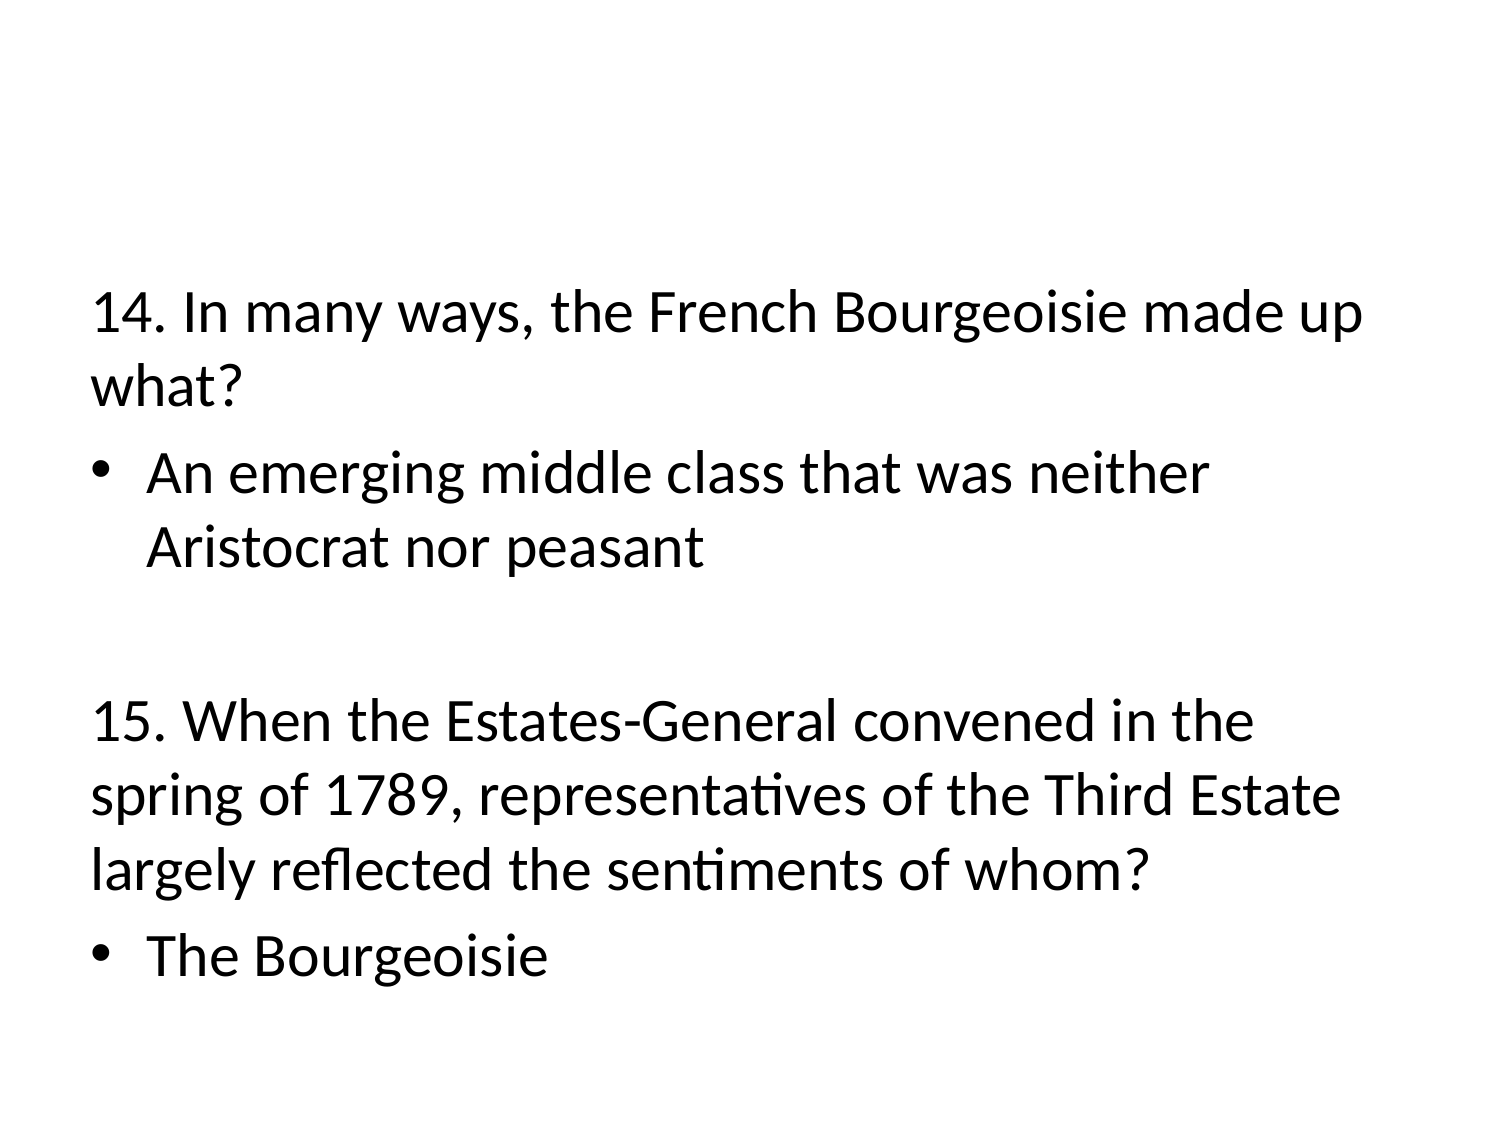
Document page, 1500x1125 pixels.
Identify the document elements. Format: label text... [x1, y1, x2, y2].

list 14. In many ways, the French Bourgeoisie made up what? An emerging middle class that was neither Aristocrat nor peasant 15. When the Estates-General convened in the spring of 1789, representatives of the Third Estate largely reflected the sentiments of whom? The Bourgeoisie [75, 262, 1425, 1005]
